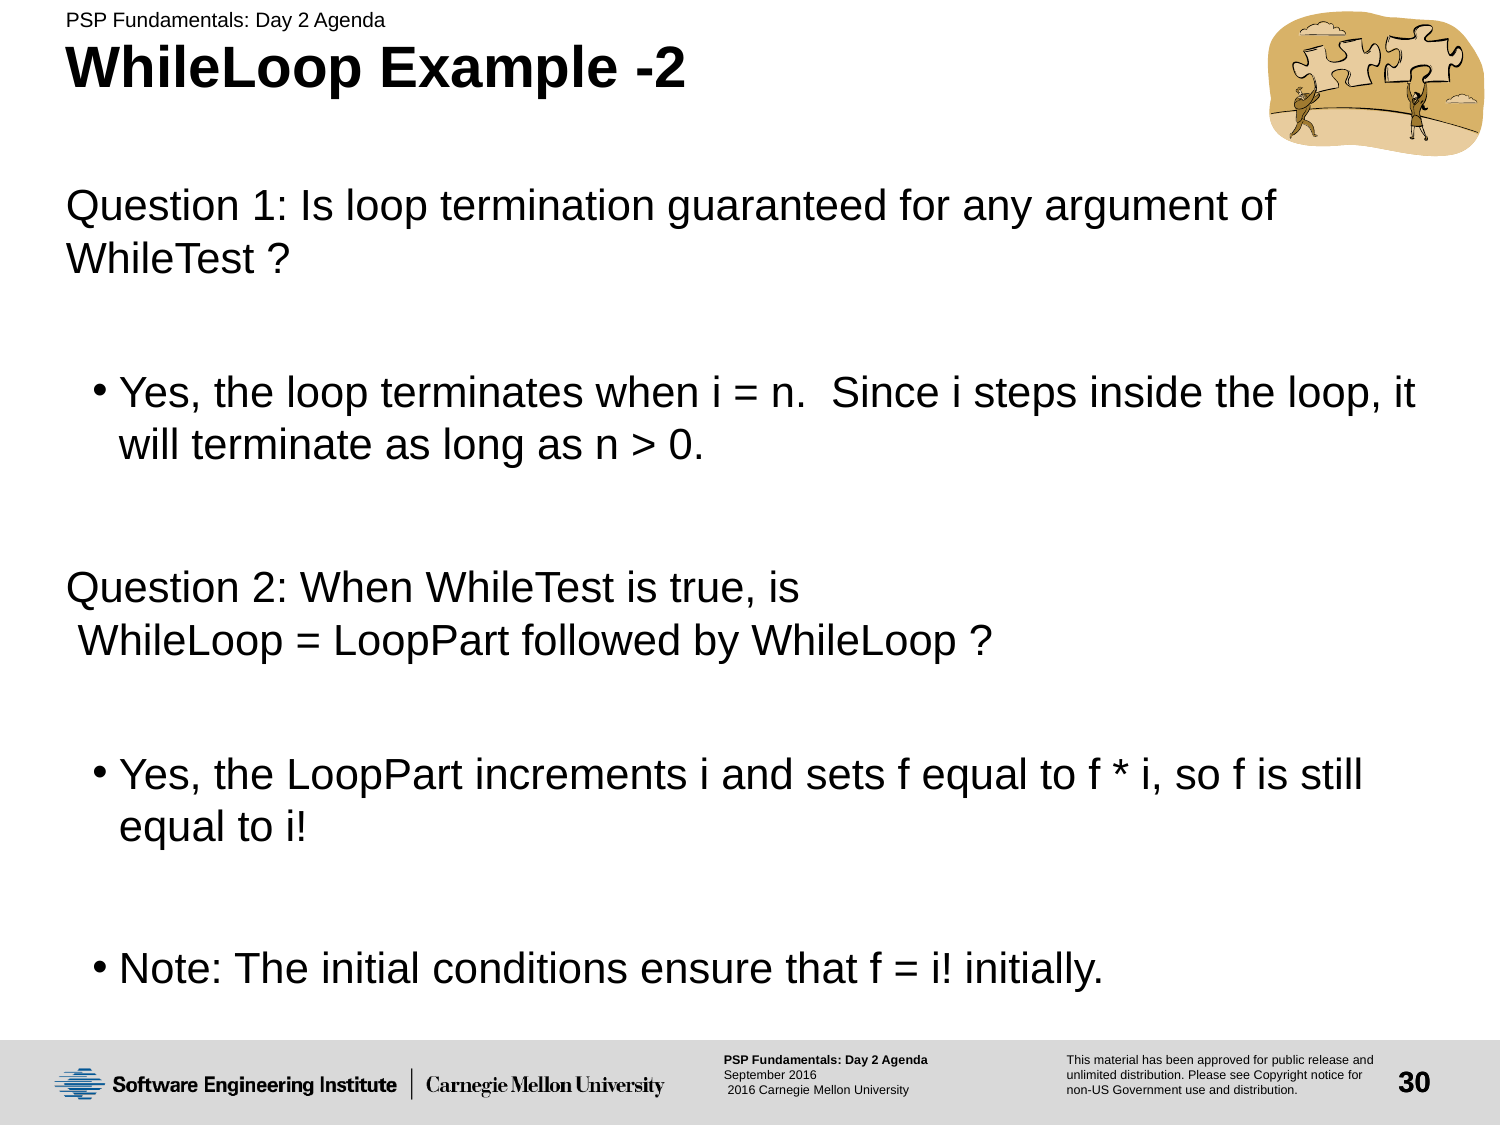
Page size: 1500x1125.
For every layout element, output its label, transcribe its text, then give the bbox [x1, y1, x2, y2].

picture [46, 1061, 673, 1104]
picture [1267, 11, 1486, 158]
list Question 1: Is loop termination guaranteed for any argument of WhileTest ? Yes, the loop terminates when i = n. Since i steps inside the loop, it will terminate as long as n > 0. Question 2: When WhileTest is true, is WhileLoop = LoopPart followed by WhileLoop ? Yes, the LoopPart increments i and sets f equal to f * i, so f is still equal to i! Note: The initial conditions ensure that f = i! initially. [65, 177, 1431, 1000]
title WhileLoop Example -2 [65, 37, 1267, 148]
